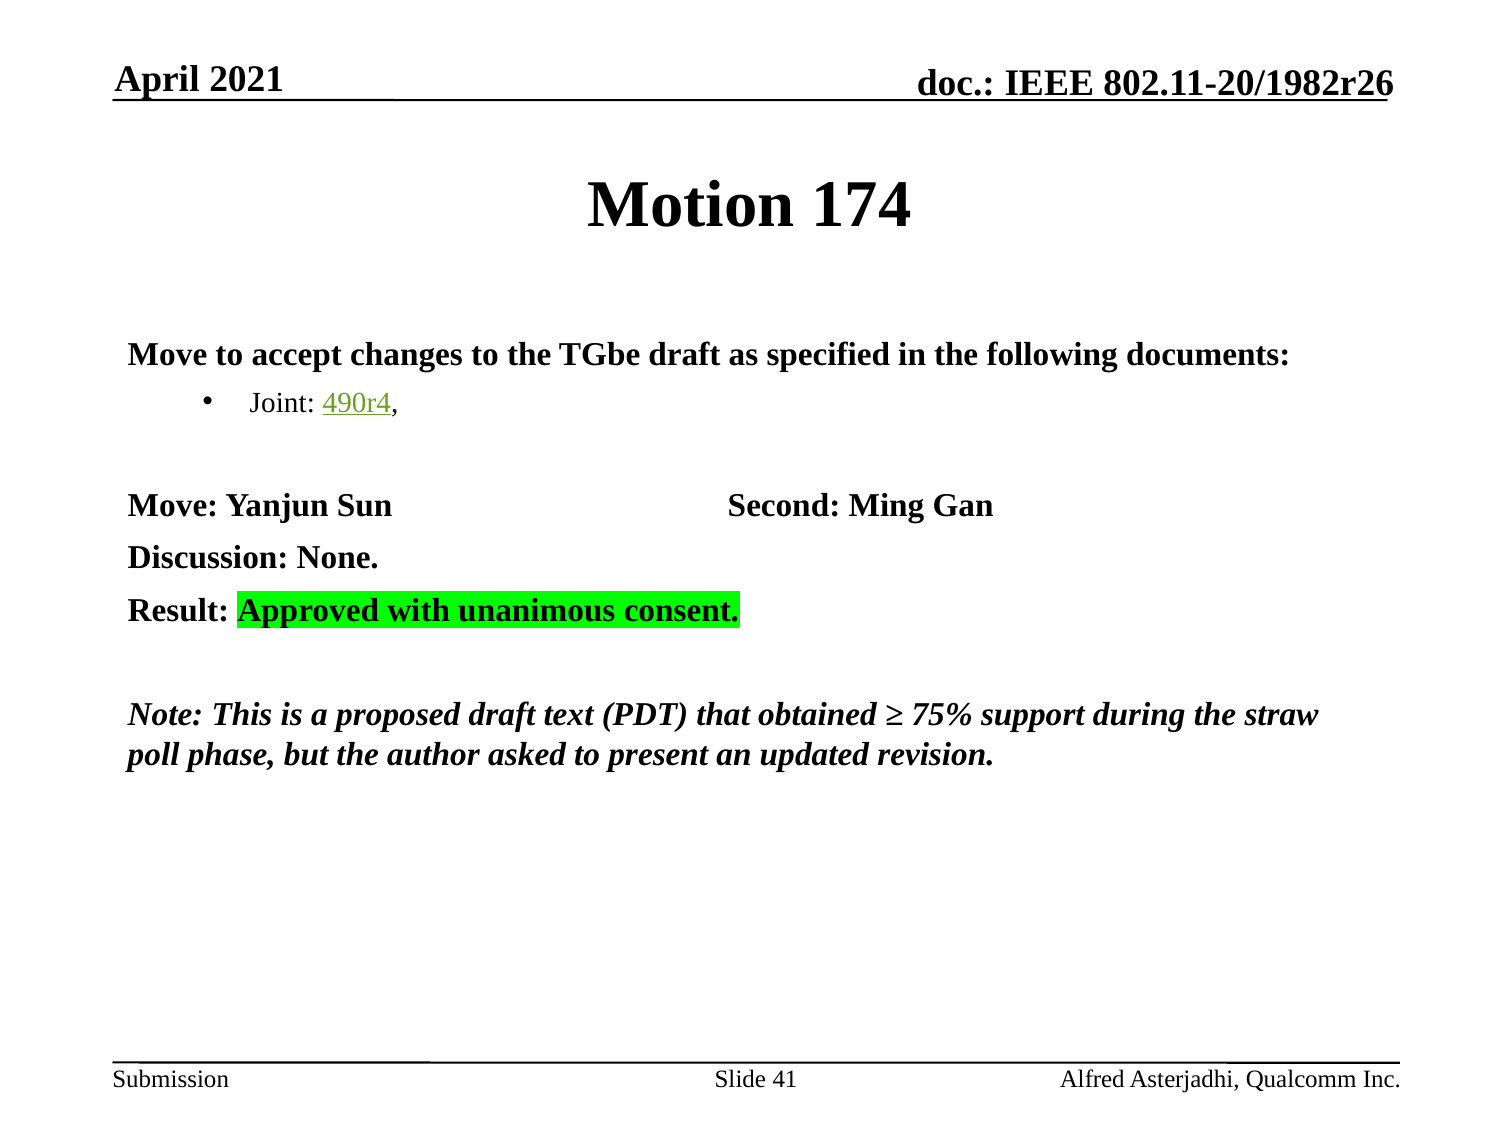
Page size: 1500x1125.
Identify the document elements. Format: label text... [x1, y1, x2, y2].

slide_number Slide 41 [712, 1061, 800, 1123]
title Motion 174 [112, 112, 1388, 288]
list Move to accept changes to the TGbe draft as specified in the following documents: Joint: 490r4, Move: Yanjun Sun Second: Ming Gan Discussion: None. Result: Approved with unanimous consent. Note: This is a proposed draft text (PDT) that obtained ≥ 75% support during the straw poll phase, but the author asked to present an updated revision. [112, 324, 1388, 1000]
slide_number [114, 54, 423, 100]
footer Alfred Asterjadhi, Qualcomm Inc. [878, 1061, 1402, 1093]
